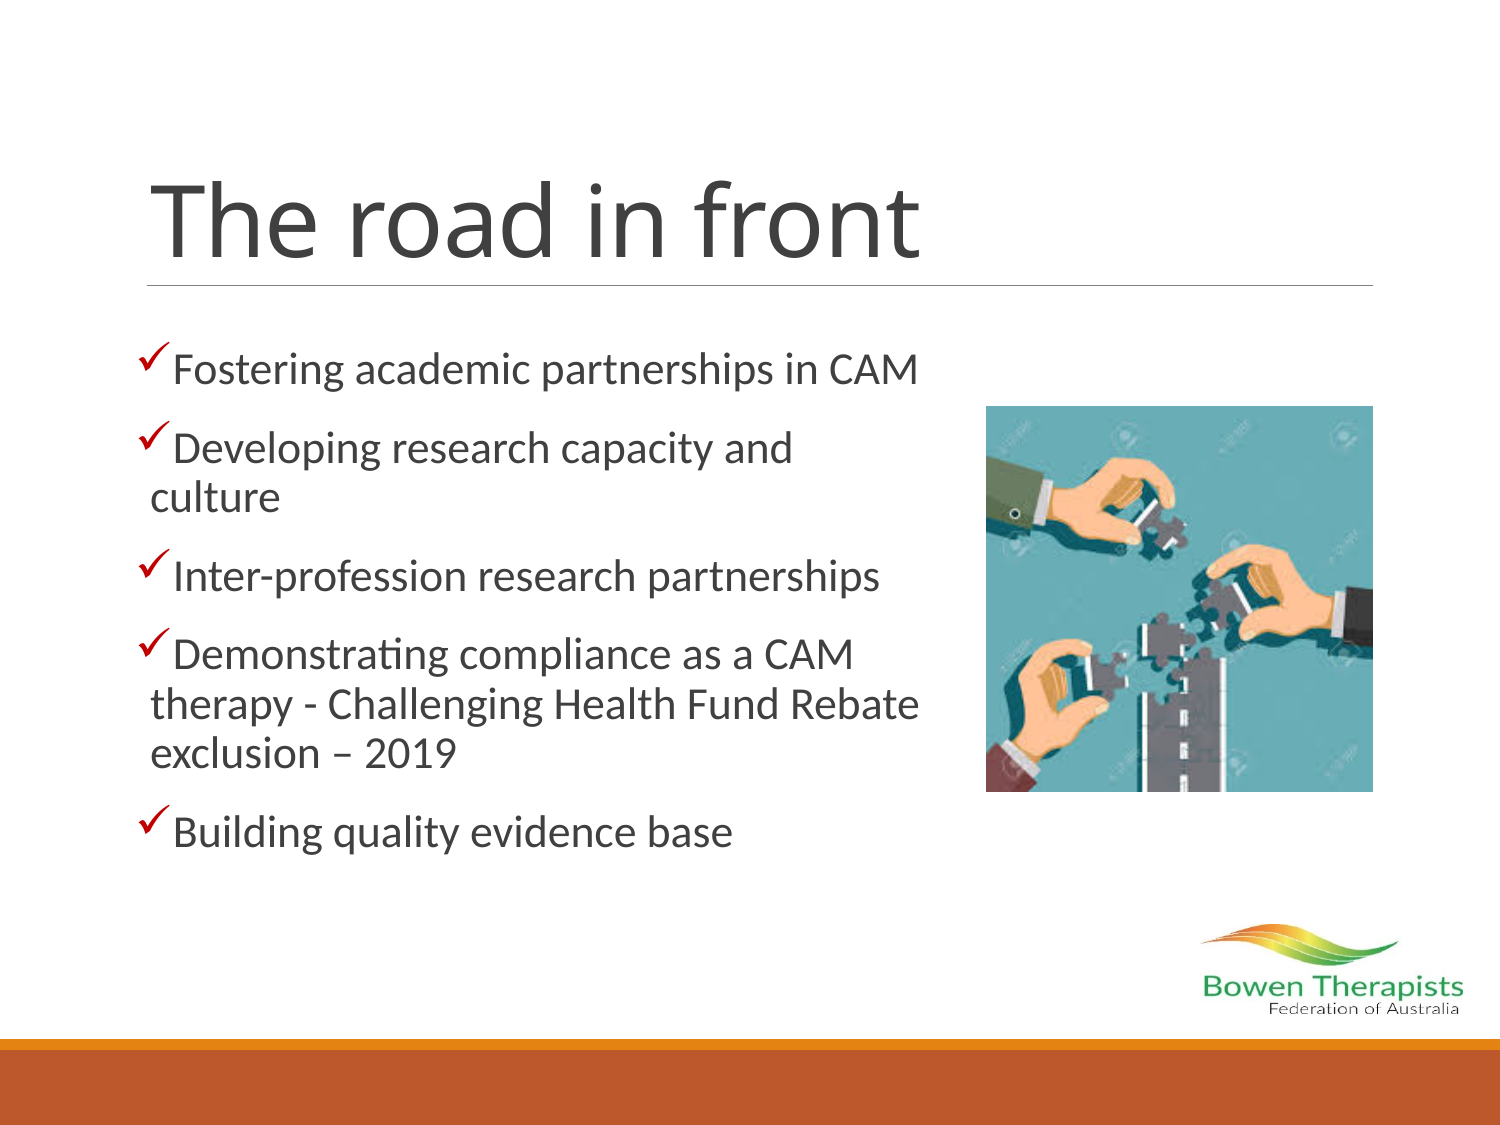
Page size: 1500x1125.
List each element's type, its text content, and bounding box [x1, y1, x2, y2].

picture [1199, 924, 1463, 1015]
picture [986, 405, 1373, 793]
title The road in front [135, 47, 1373, 285]
list Fostering academic partnerships in CAM Developing research capacity and culture Inter-profession research partnerships Demonstrating compliance as a CAM therapy - Challenging Health Fund Rebate exclusion – 2019 Building quality evidence base [135, 337, 930, 913]
